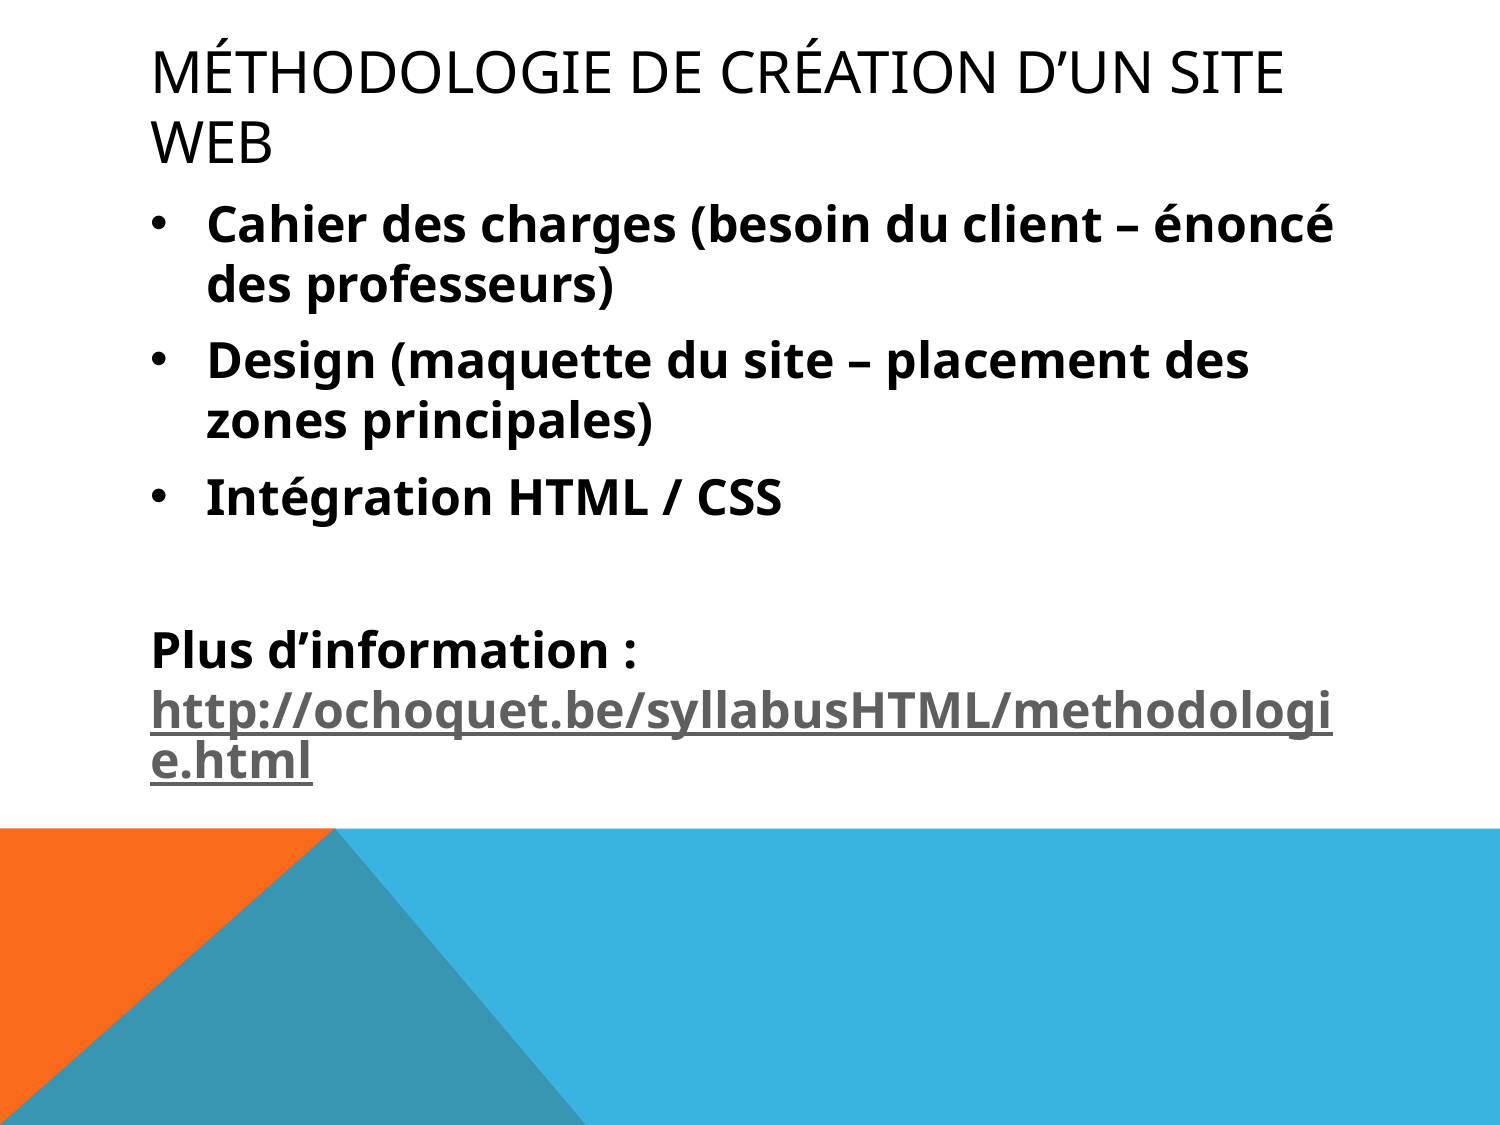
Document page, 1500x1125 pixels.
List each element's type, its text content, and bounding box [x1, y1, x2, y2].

list Cahier des charges (besoin du client – énoncé des professeurs) Design (maquette du site – placement des zones principales) Intégration HTML / CSS Plus d’information : http://ochoquet.be/syllabusHTML/methodologie.html [135, 184, 1369, 894]
title Méthodologie de création d’un site web [135, 60, 1369, 150]
